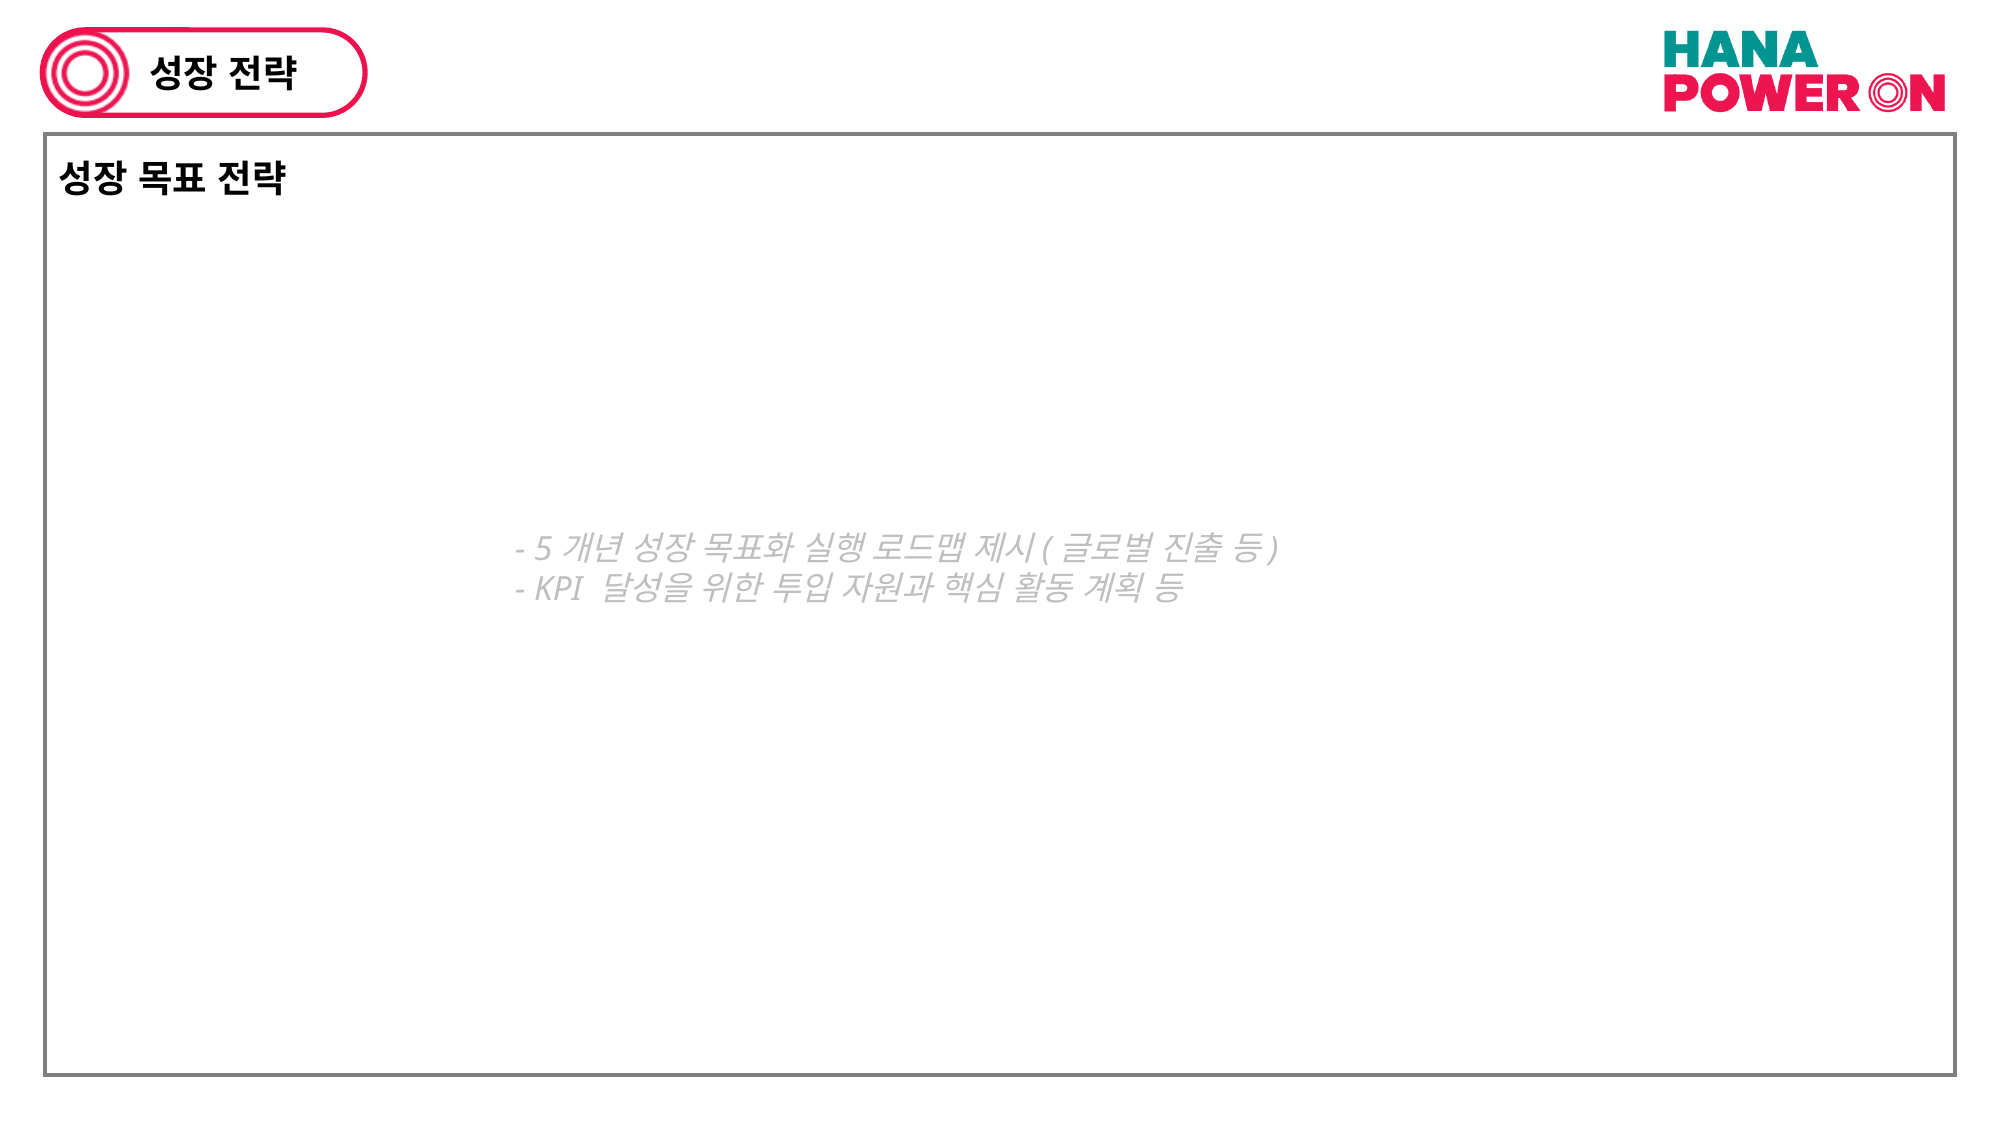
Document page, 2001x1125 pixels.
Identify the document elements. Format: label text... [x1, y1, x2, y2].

text_box [41, 28, 367, 117]
text_box - 5개년 성장 목표화 실행 로드맵 제시(글로벌 진출 등) - KPI 달성을 위한 투입 자원과 핵심 활동 계획 등 [500, 495, 1640, 615]
picture [1648, 22, 1962, 116]
text_box 성장 목표 전략 [44, 147, 347, 208]
picture [39, 22, 132, 126]
